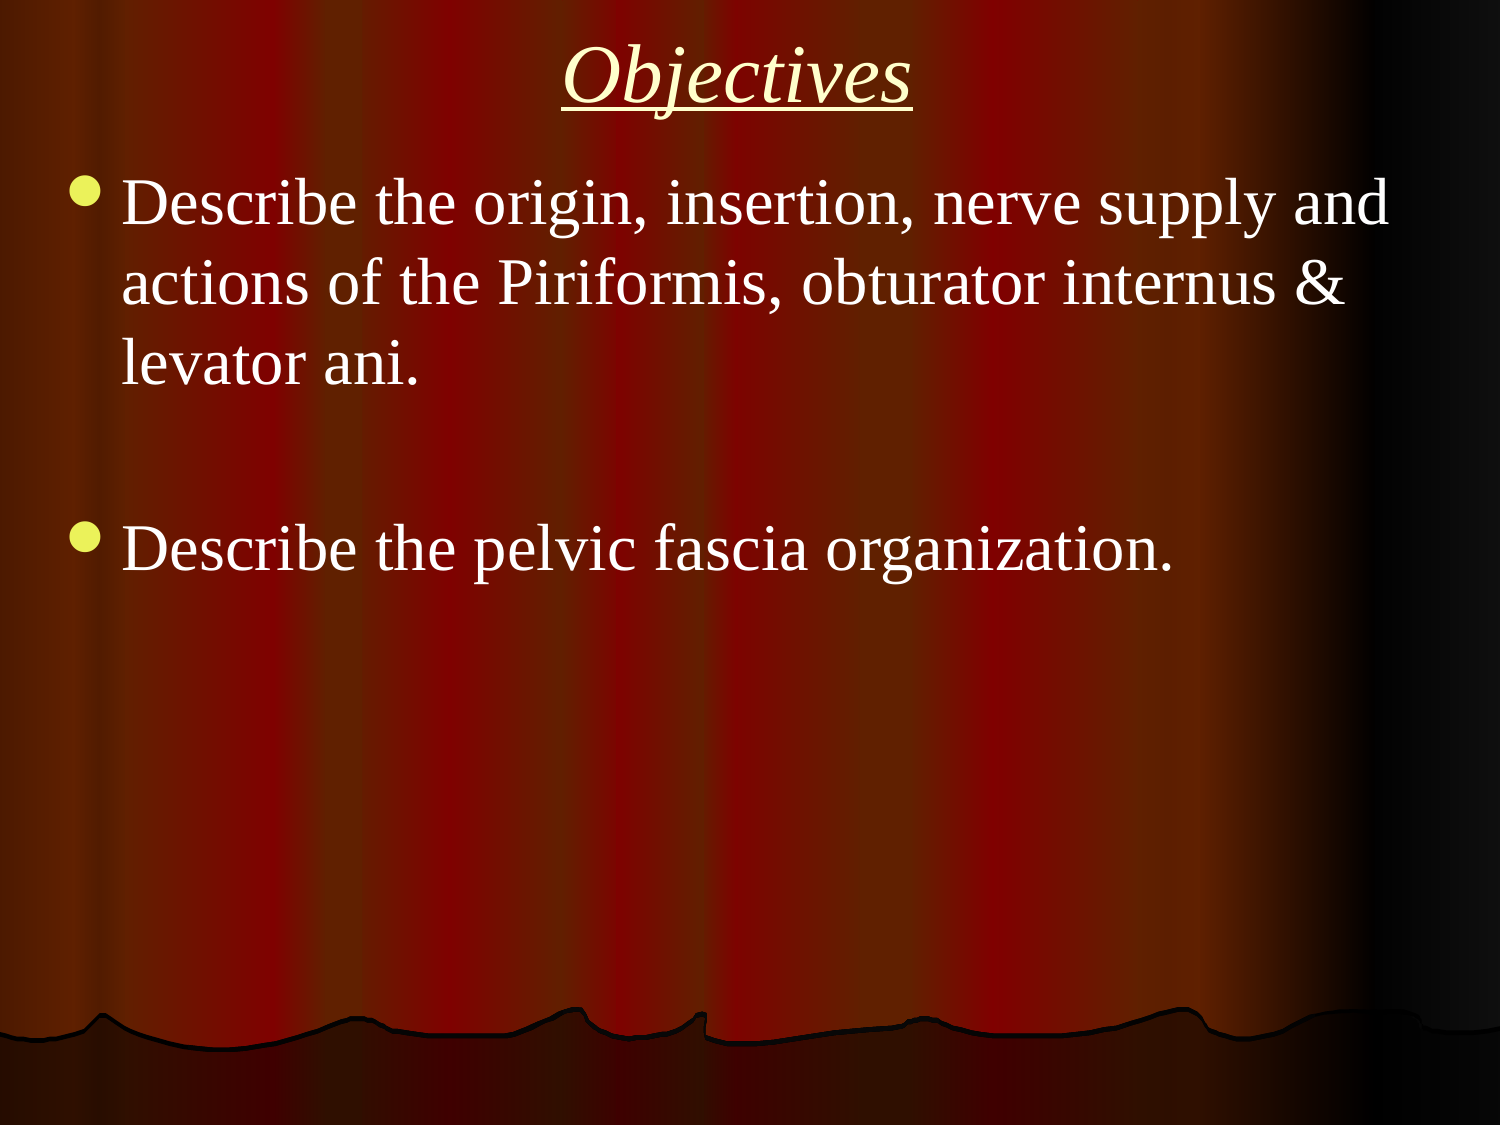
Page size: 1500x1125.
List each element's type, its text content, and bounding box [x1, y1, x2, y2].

title Objectives [62, 24, 1413, 113]
list Describe the origin, insertion, nerve supply and actions of the Piriformis, obturator internus & levator ani. Describe the pelvic fascia organization. [49, 149, 1476, 1056]
